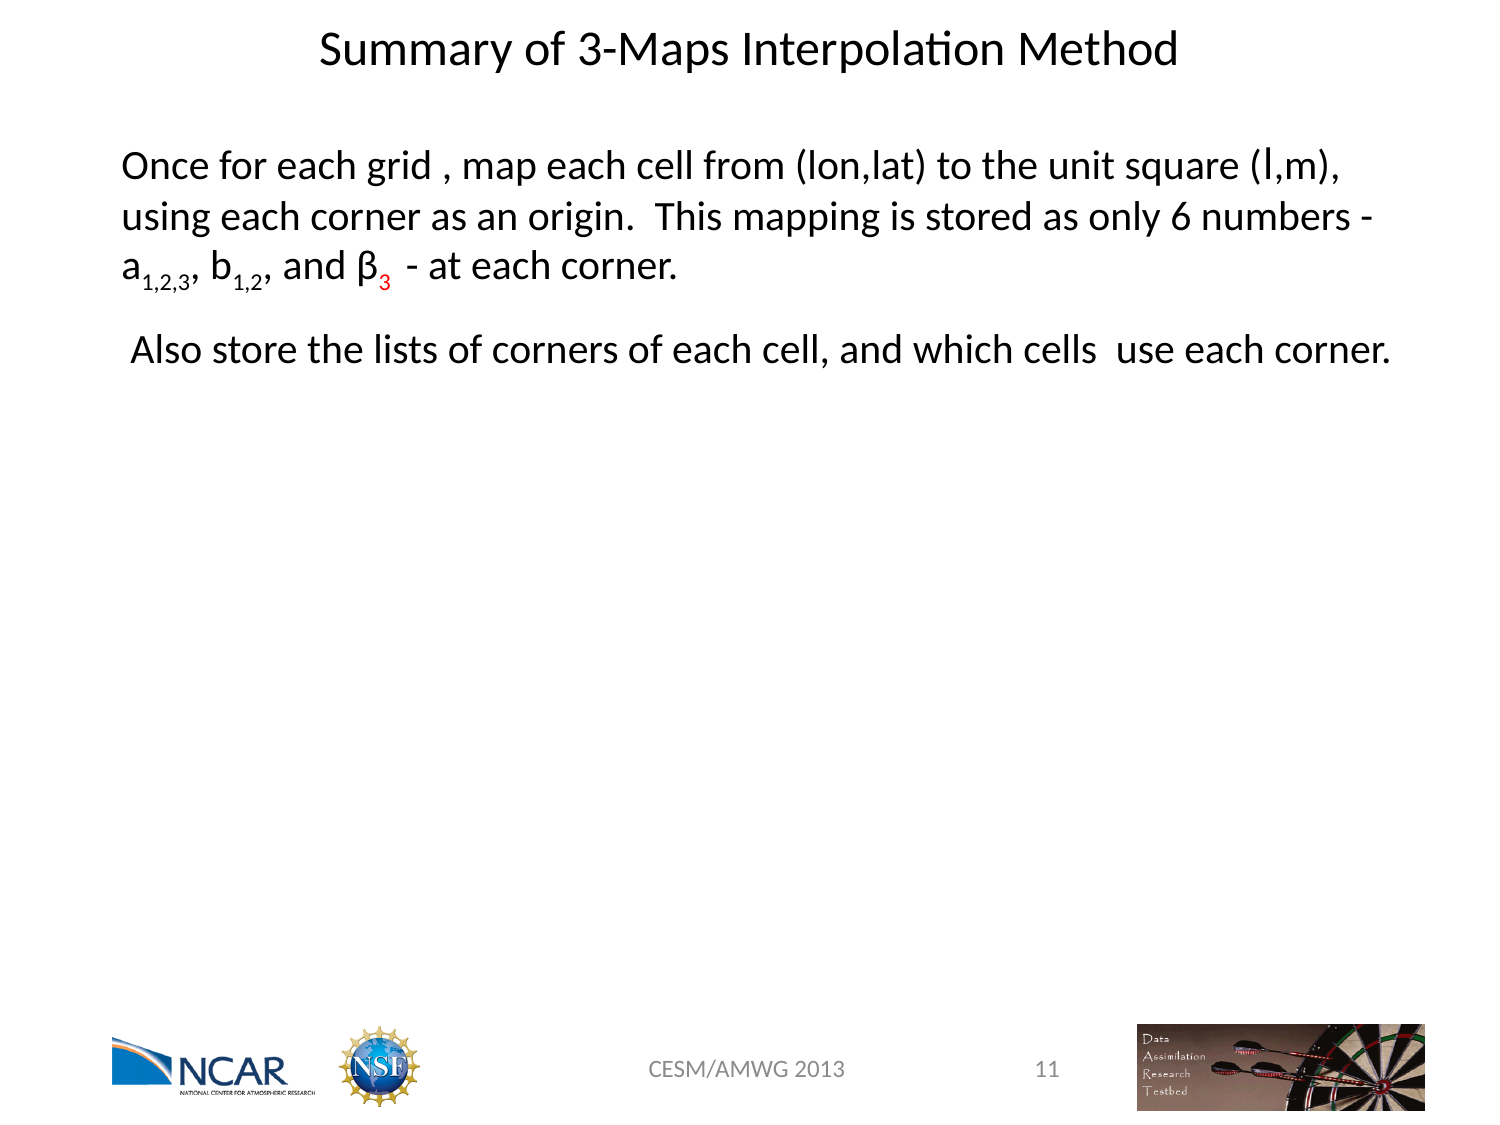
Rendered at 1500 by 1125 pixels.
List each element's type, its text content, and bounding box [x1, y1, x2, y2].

footer CESM/AMWG 2013 [602, 1037, 892, 1098]
picture [337, 1024, 421, 1108]
picture [1137, 1024, 1425, 1111]
picture [112, 1037, 315, 1095]
text_box Also store the lists of corners of each cell, and which cells use each corner. [115, 314, 1408, 424]
text_box Once for each grid , map each cell from (lon,lat) to the unit square (l,m), using each corner as an origin. This mapping is stored as only 6 numbers - a1,2,3, b1,2, and β3 - at each corner. [106, 130, 1425, 303]
slide_number 11 [1002, 1037, 1075, 1098]
title Summary of 3-Maps Interpolation Method [75, 4, 1425, 86]
